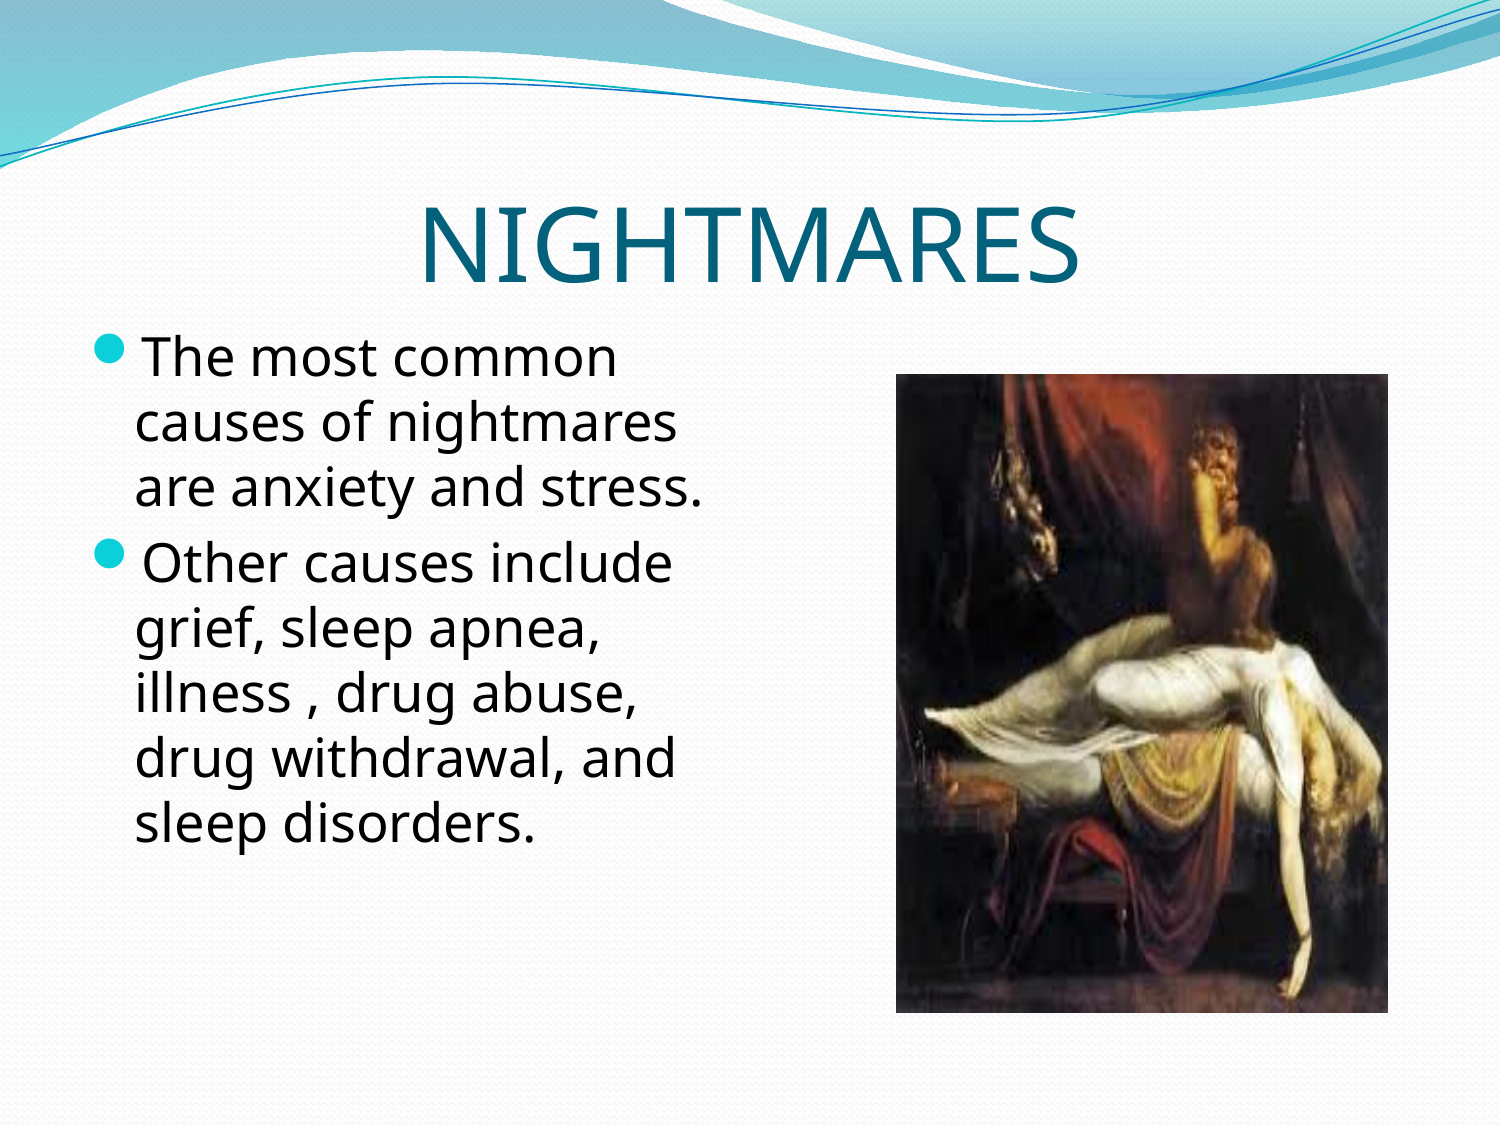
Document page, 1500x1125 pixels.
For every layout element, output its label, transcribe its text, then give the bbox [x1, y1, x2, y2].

title NIGHTMARES [74, 115, 1426, 304]
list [896, 374, 1388, 1013]
list The most common causes of nightmares are anxiety and stress. Other causes include grief, sleep apnea, illness , drug abuse, drug withdrawal, and sleep disorders. [74, 314, 738, 1043]
